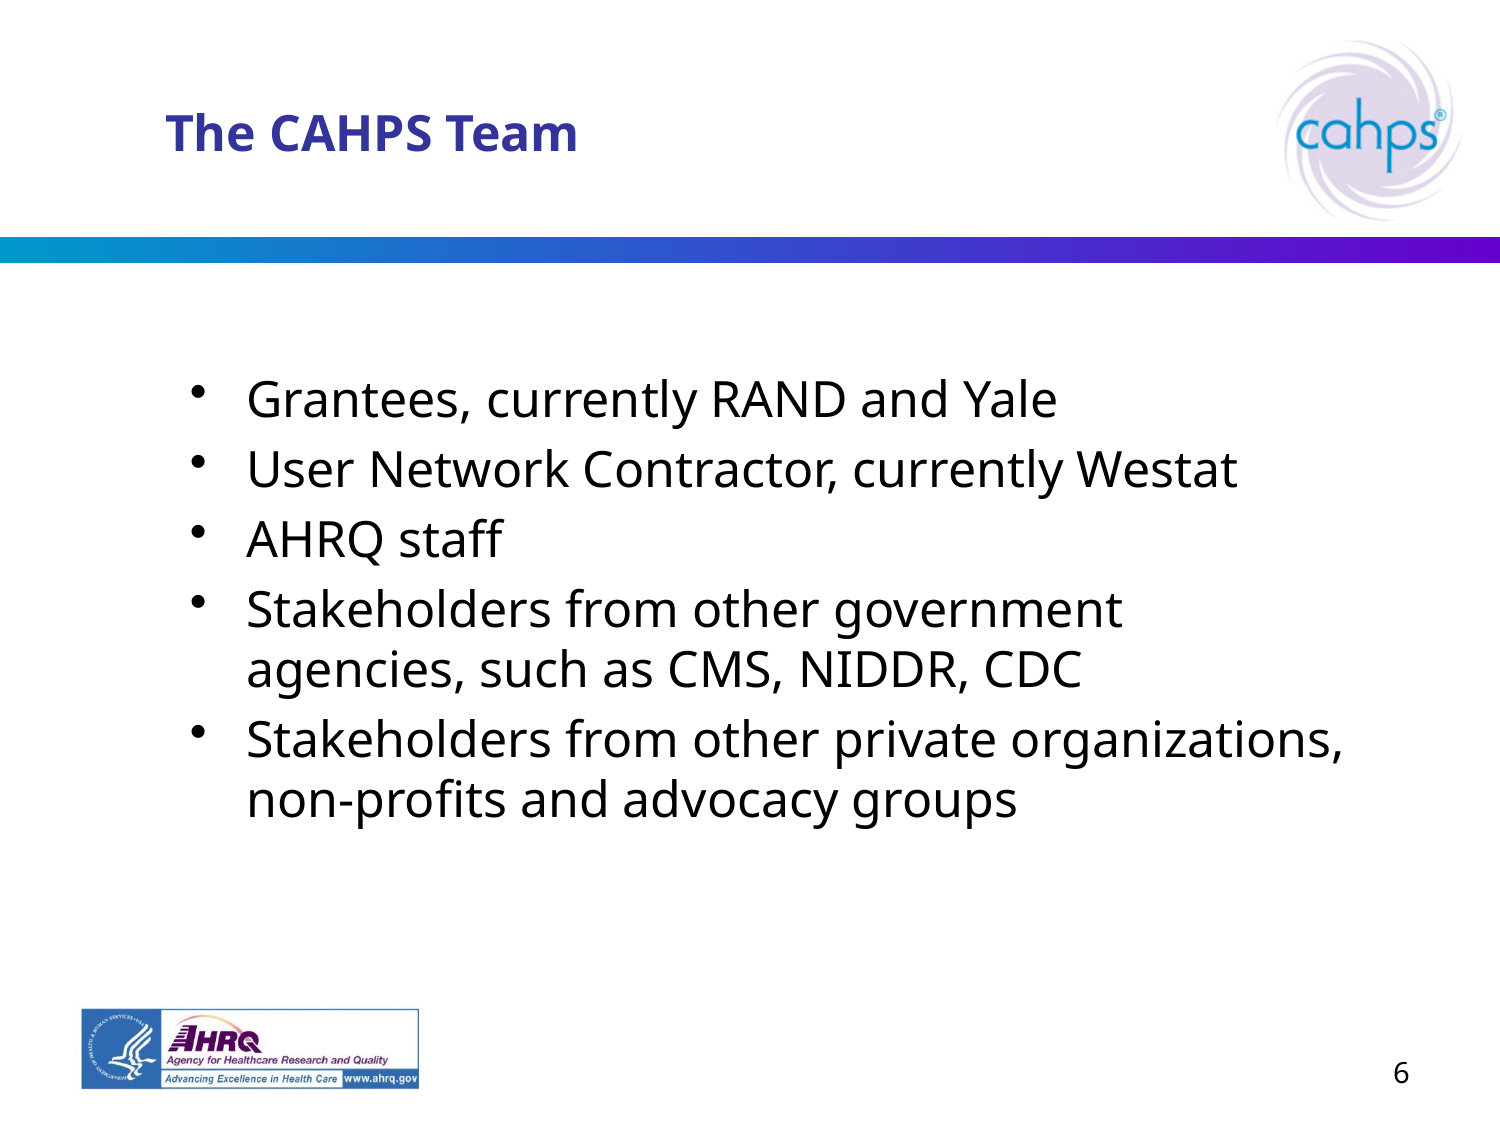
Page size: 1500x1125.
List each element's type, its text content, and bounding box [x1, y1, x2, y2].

picture [75, 1003, 425, 1096]
picture [1301, 37, 1463, 225]
slide_number 6 [1074, 1046, 1426, 1125]
title The CAHPS Team [149, 37, 1301, 226]
text_box [800, 275, 1500, 1000]
list Grantees, currently RAND and Yale User Network Contractor, currently Westat AHRQ staff Stakeholders from other government agencies, such as CMS, NIDDR, CDC Stakeholders from other private organizations, non-profits and advocacy groups [174, 359, 800, 880]
